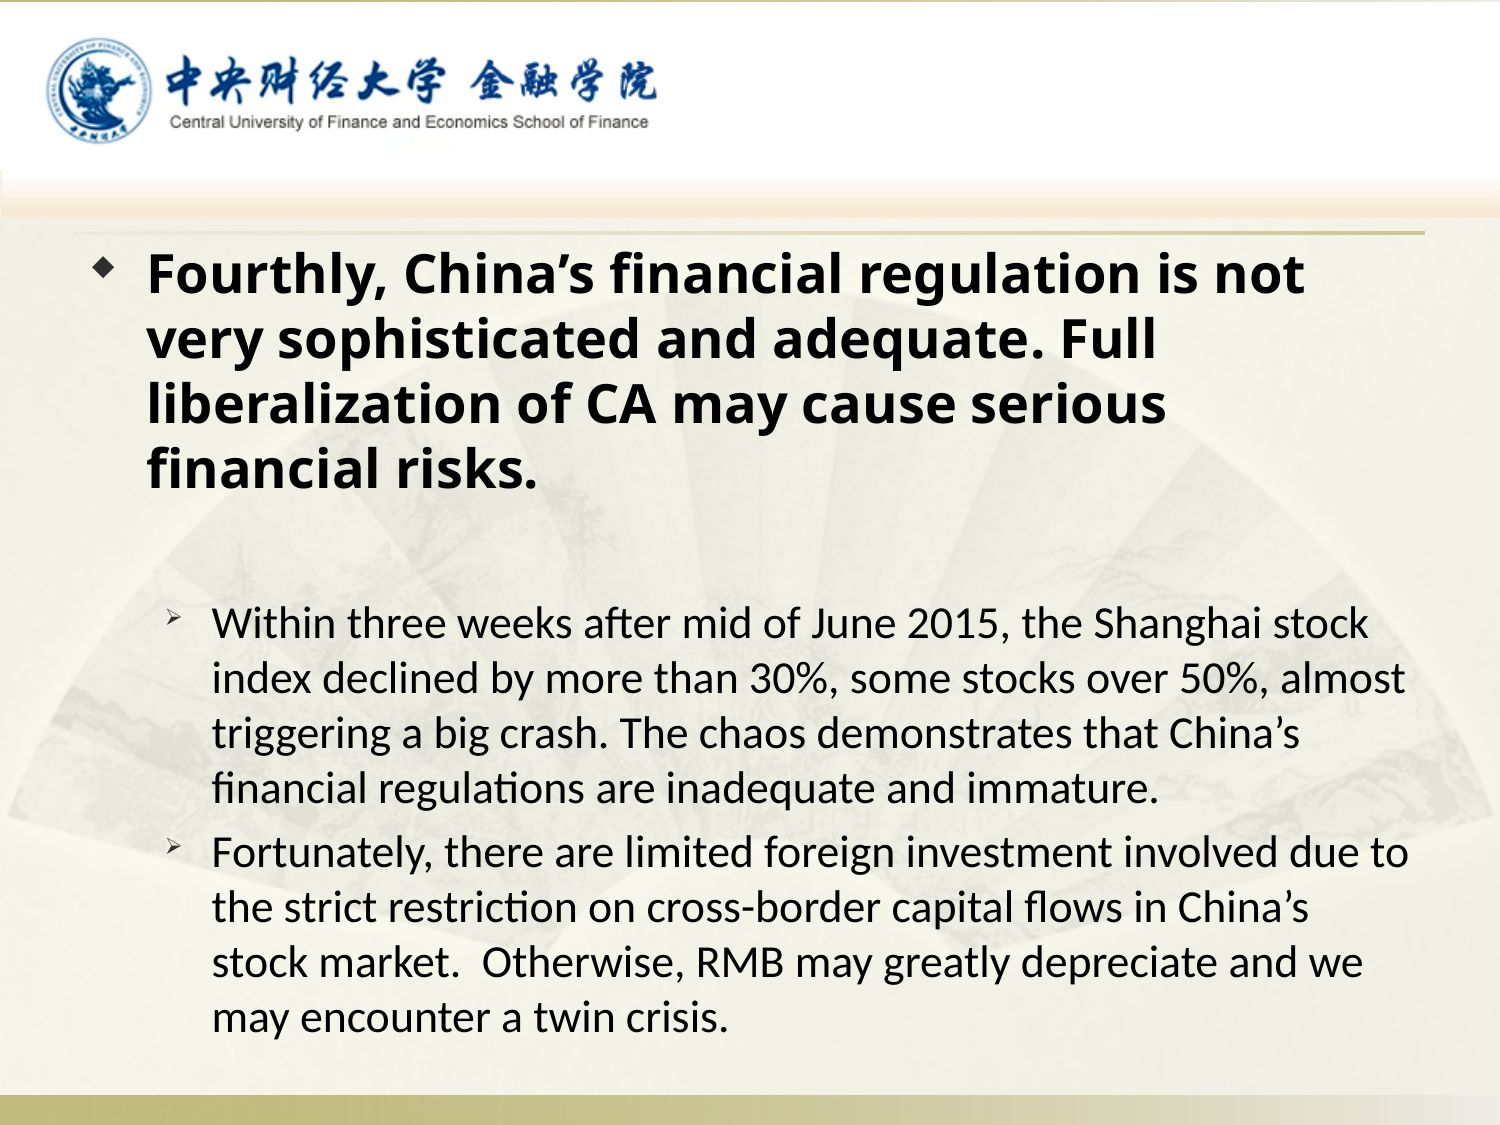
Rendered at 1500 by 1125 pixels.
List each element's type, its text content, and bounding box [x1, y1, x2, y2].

picture [0, 2, 1500, 218]
list Fourthly, China’s financial regulation is not very sophisticated and adequate. Full liberalization of CA may cause serious financial risks. Within three weeks after mid of June 2015, the Shanghai stock index declined by more than 30%, some stocks over 50%, almost triggering a big crash. The chaos demonstrates that China’s financial regulations are inadequate and immature. Fortunately, there are limited foreign investment involved due to the strict restriction on cross-border capital flows in China’s stock market. Otherwise, RMB may greatly depreciate and we may encounter a twin crisis. [75, 231, 1425, 1032]
